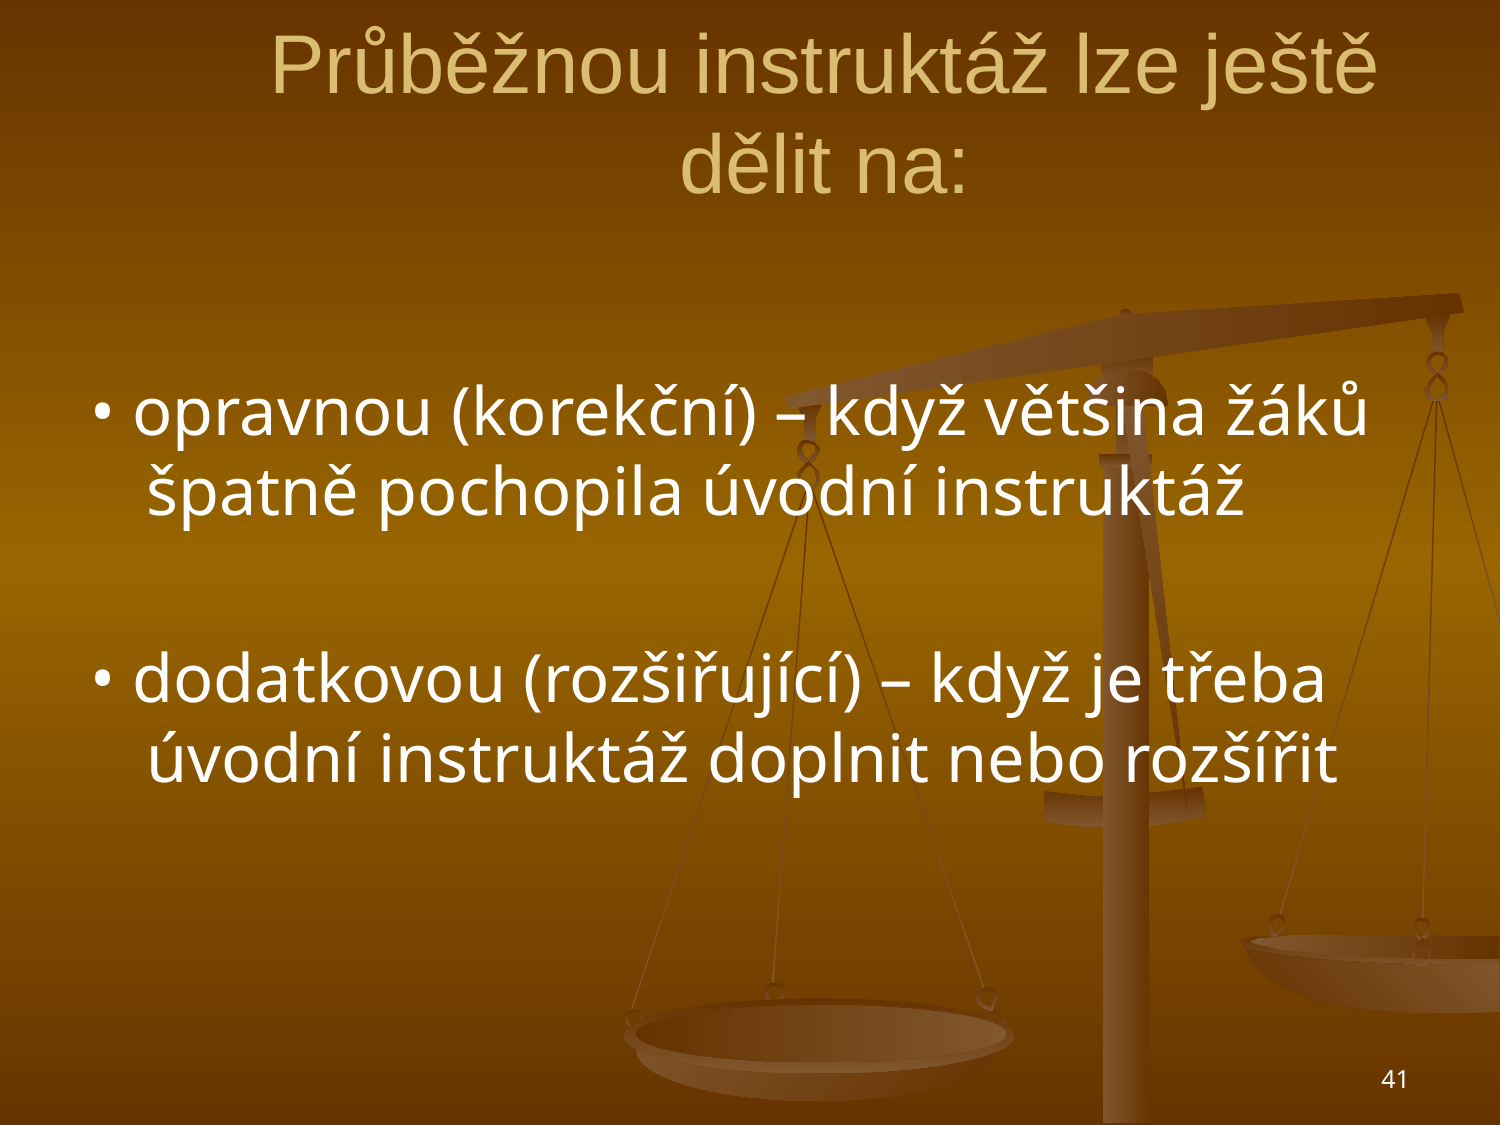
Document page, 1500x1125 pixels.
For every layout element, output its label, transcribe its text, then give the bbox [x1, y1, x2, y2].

slide_number 41 [1074, 1029, 1426, 1106]
title Průběžnou instruktáž lze ještě dělit na: [149, 66, 1500, 255]
list • opravnou (korekční) – když většina žáků špatně pochopila úvodní instruktáž • dodatkovou (rozšiřující) – když je třeba úvodní instruktáž doplnit nebo rozšířit [74, 361, 1426, 1006]
